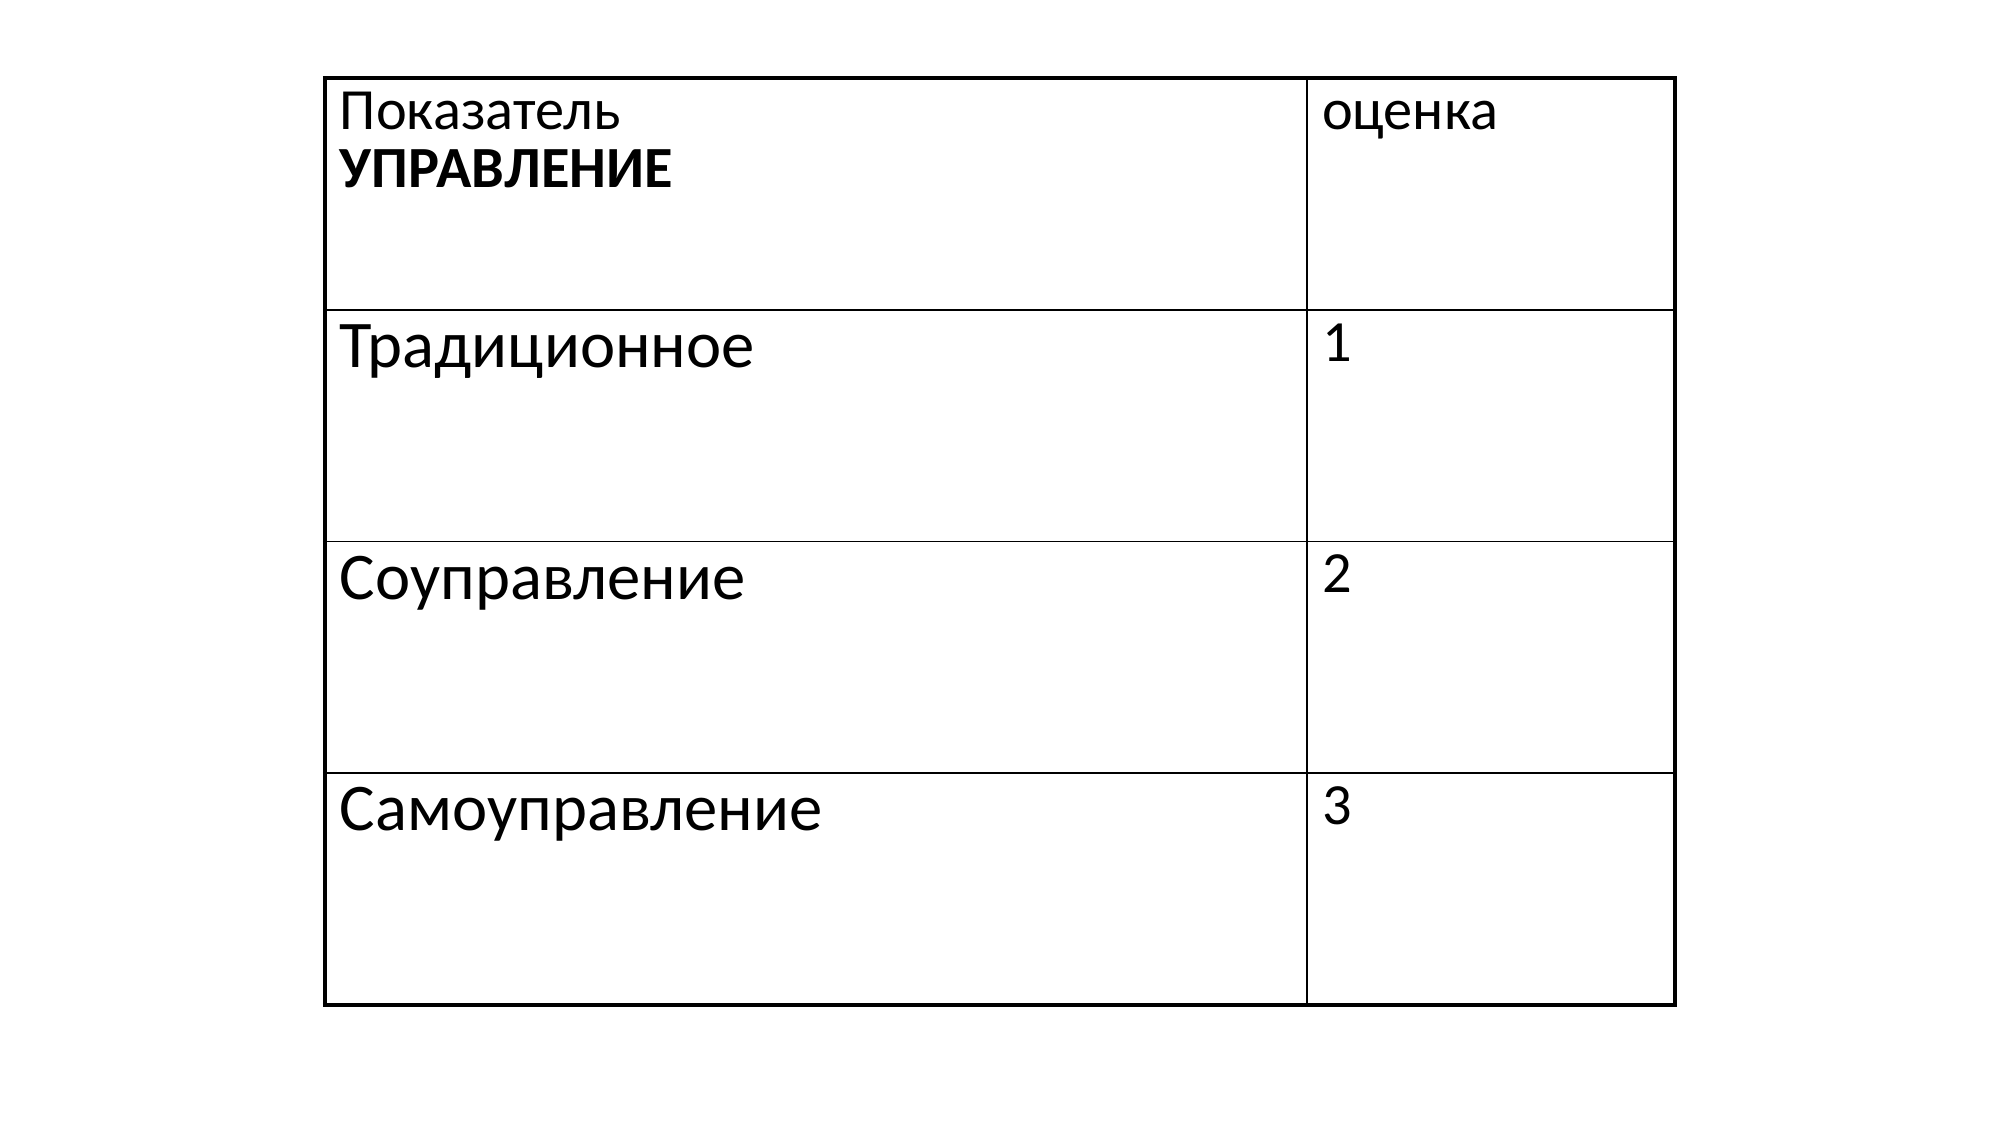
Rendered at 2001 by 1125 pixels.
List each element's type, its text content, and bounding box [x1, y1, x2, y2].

table_cell 1 [1308, 311, 1673, 541]
table_cell Соуправление [327, 542, 1306, 772]
table_header оценка [1308, 80, 1673, 309]
table_cell 2 [1308, 542, 1673, 772]
table_cell 3 [1308, 774, 1673, 1003]
table_cell Самоуправление [327, 774, 1306, 1003]
table_header Показатель УПРАВЛЕНИЕ [327, 80, 1306, 309]
table_cell Традиционное [327, 311, 1306, 541]
